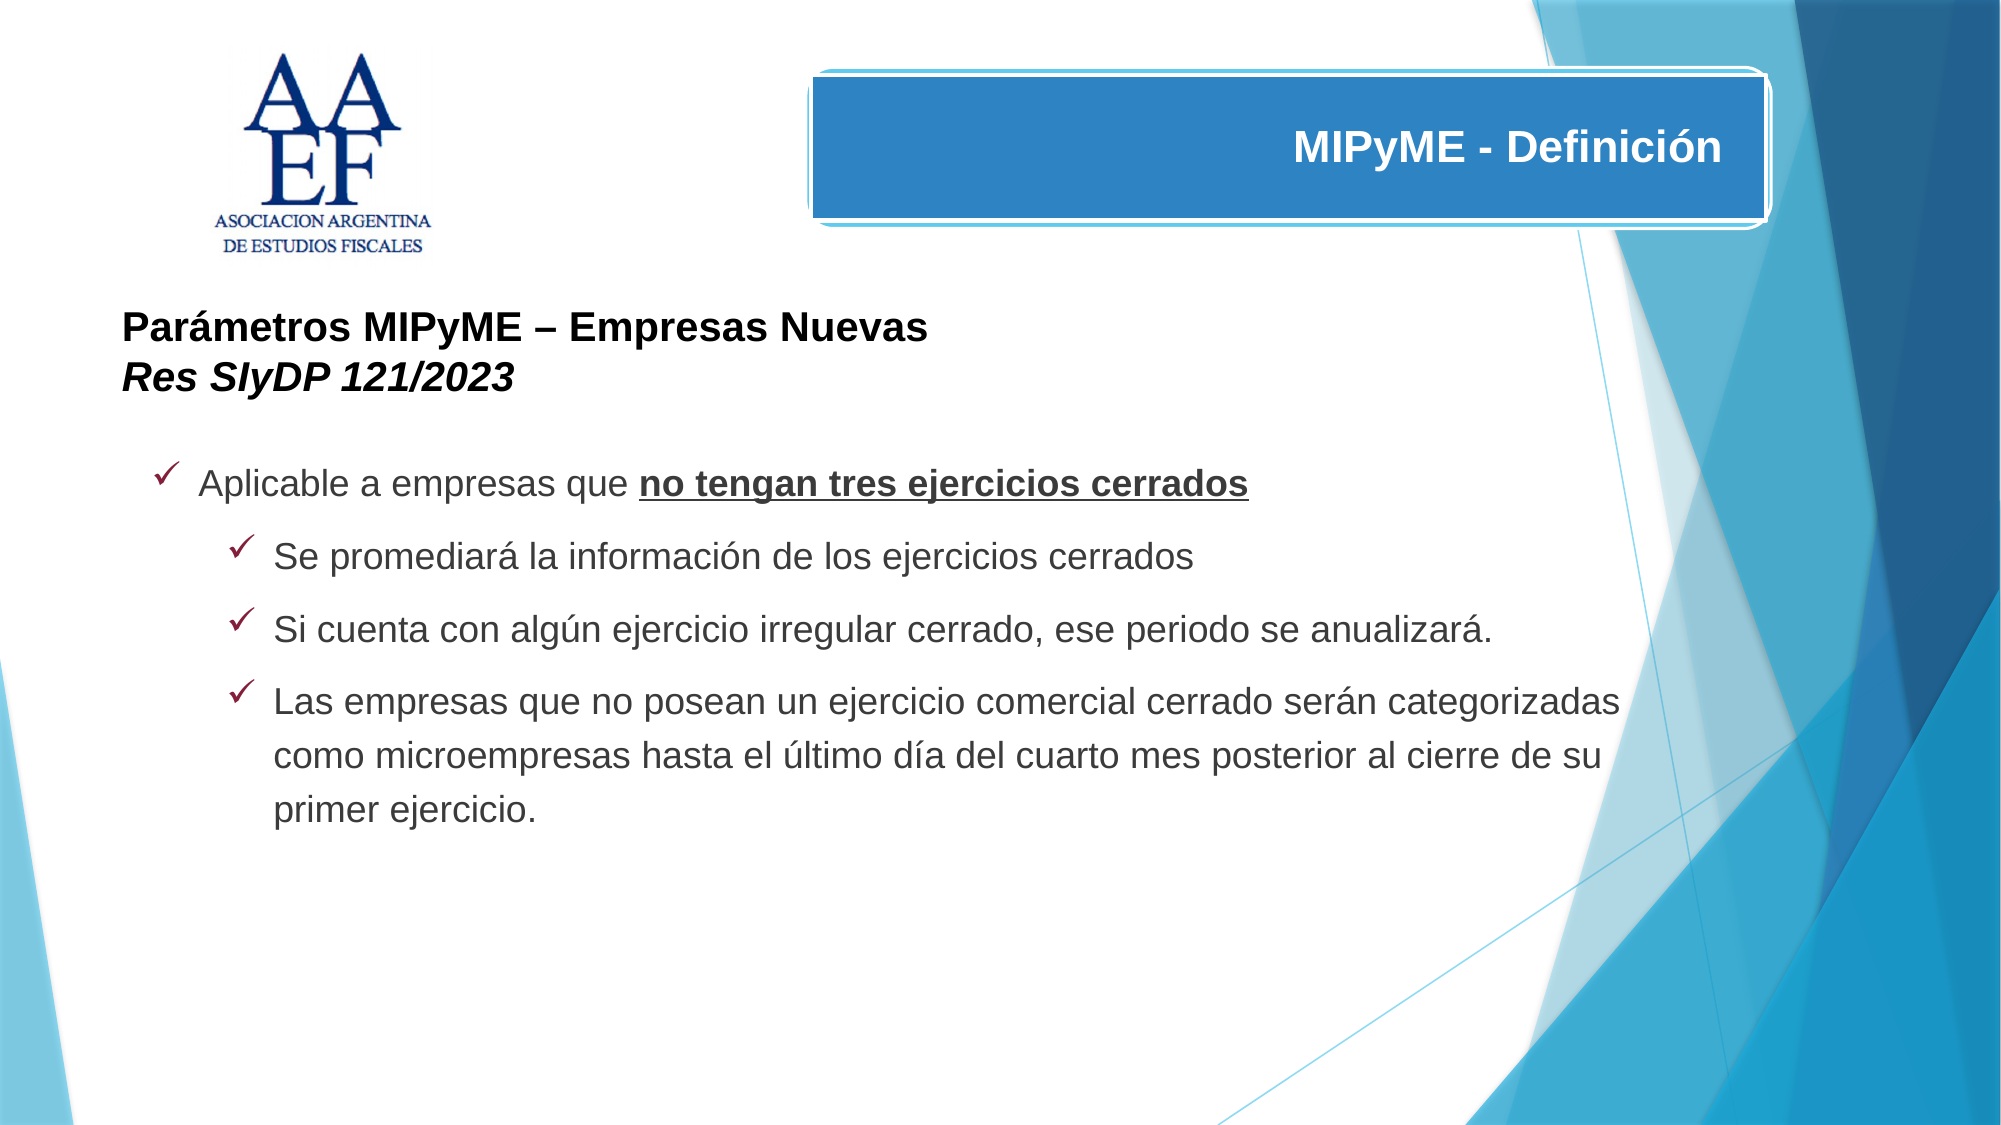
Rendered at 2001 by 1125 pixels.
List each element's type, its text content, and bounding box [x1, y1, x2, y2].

picture [209, 45, 434, 270]
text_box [805, 66, 1772, 229]
text_box Aplicable a empresas que no tengan tres ejercicios cerrados Se promediará la información de los ejercicios cerrados Si cuenta con algún ejercicio irregular cerrado, ese periodo se anualizará. Las empresas que no posean un ejercicio comercial cerrado serán categorizadas como microempresas hasta el último día del cuarto mes posterior al cierre de su primer ejercicio. [46, 442, 1670, 838]
title Parámetros MIPyME – Empresas Nuevas Res SIyDP 121/2023 [106, 292, 1613, 400]
